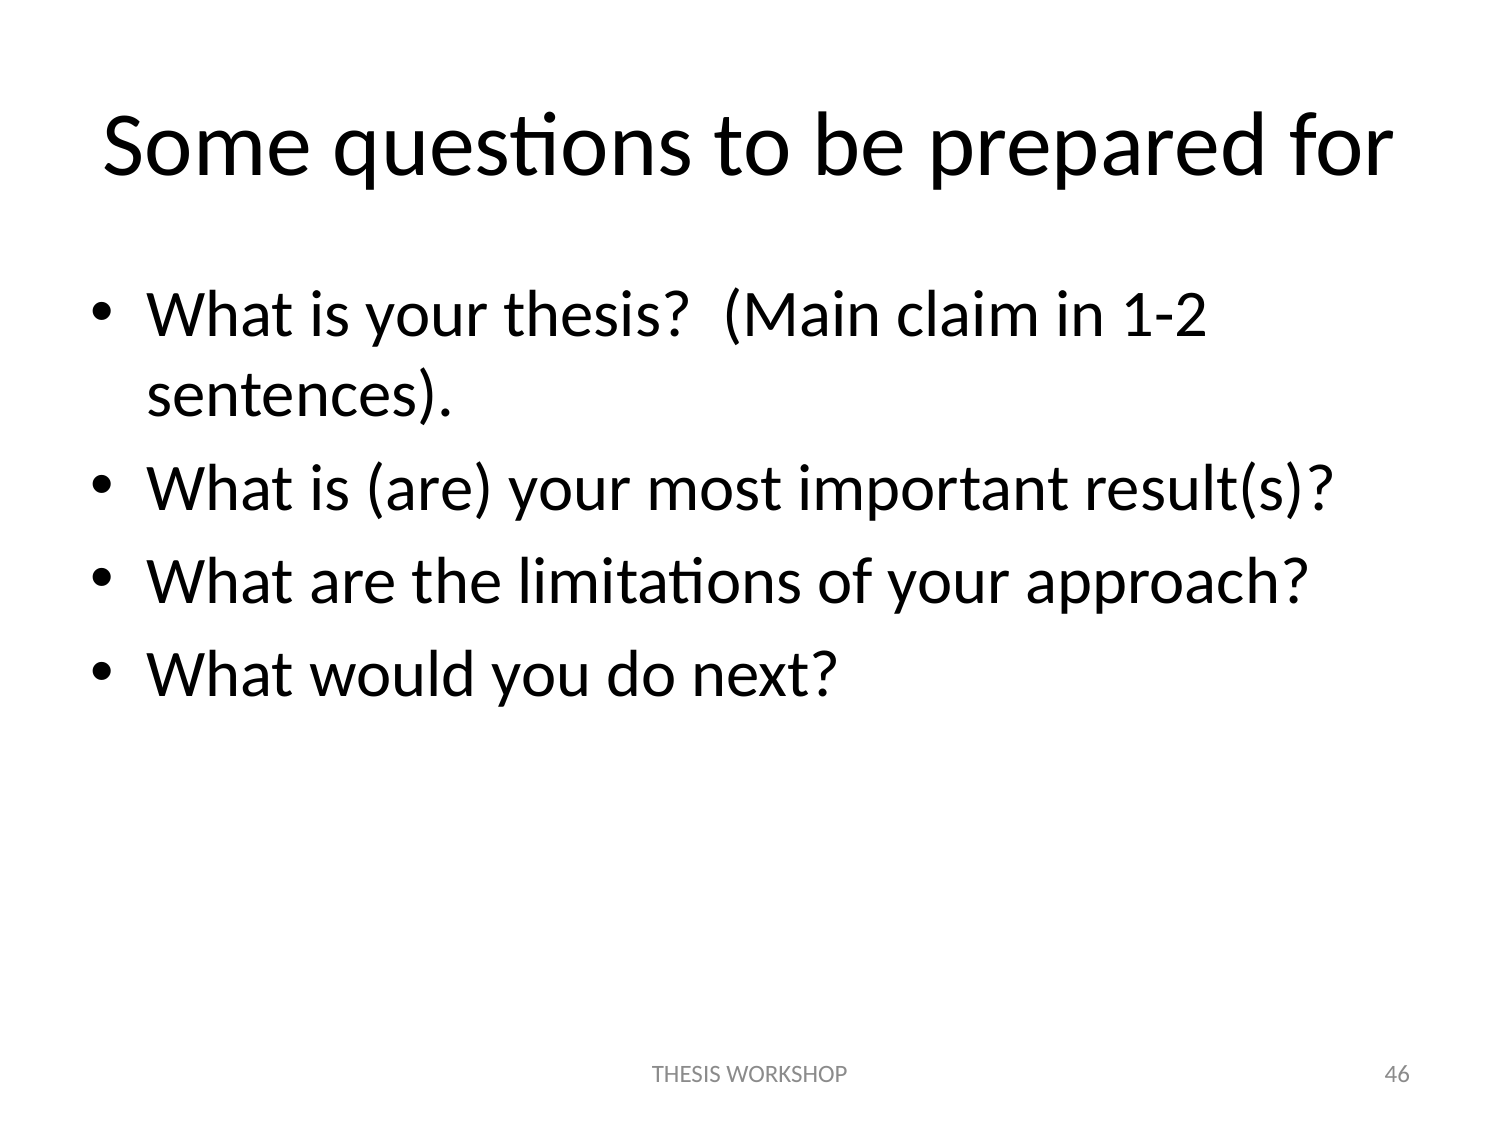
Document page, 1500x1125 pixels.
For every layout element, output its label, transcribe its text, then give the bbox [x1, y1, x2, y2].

footer THESIS WORKSHOP [512, 1042, 988, 1103]
slide_number 46 [1074, 1042, 1425, 1103]
list What is your thesis? (Main claim in 1-2 sentences). What is (are) your most important result(s)? What are the limitations of your approach? What would you do next? [75, 262, 1425, 1005]
title Some questions to be prepared for [75, 45, 1425, 233]
